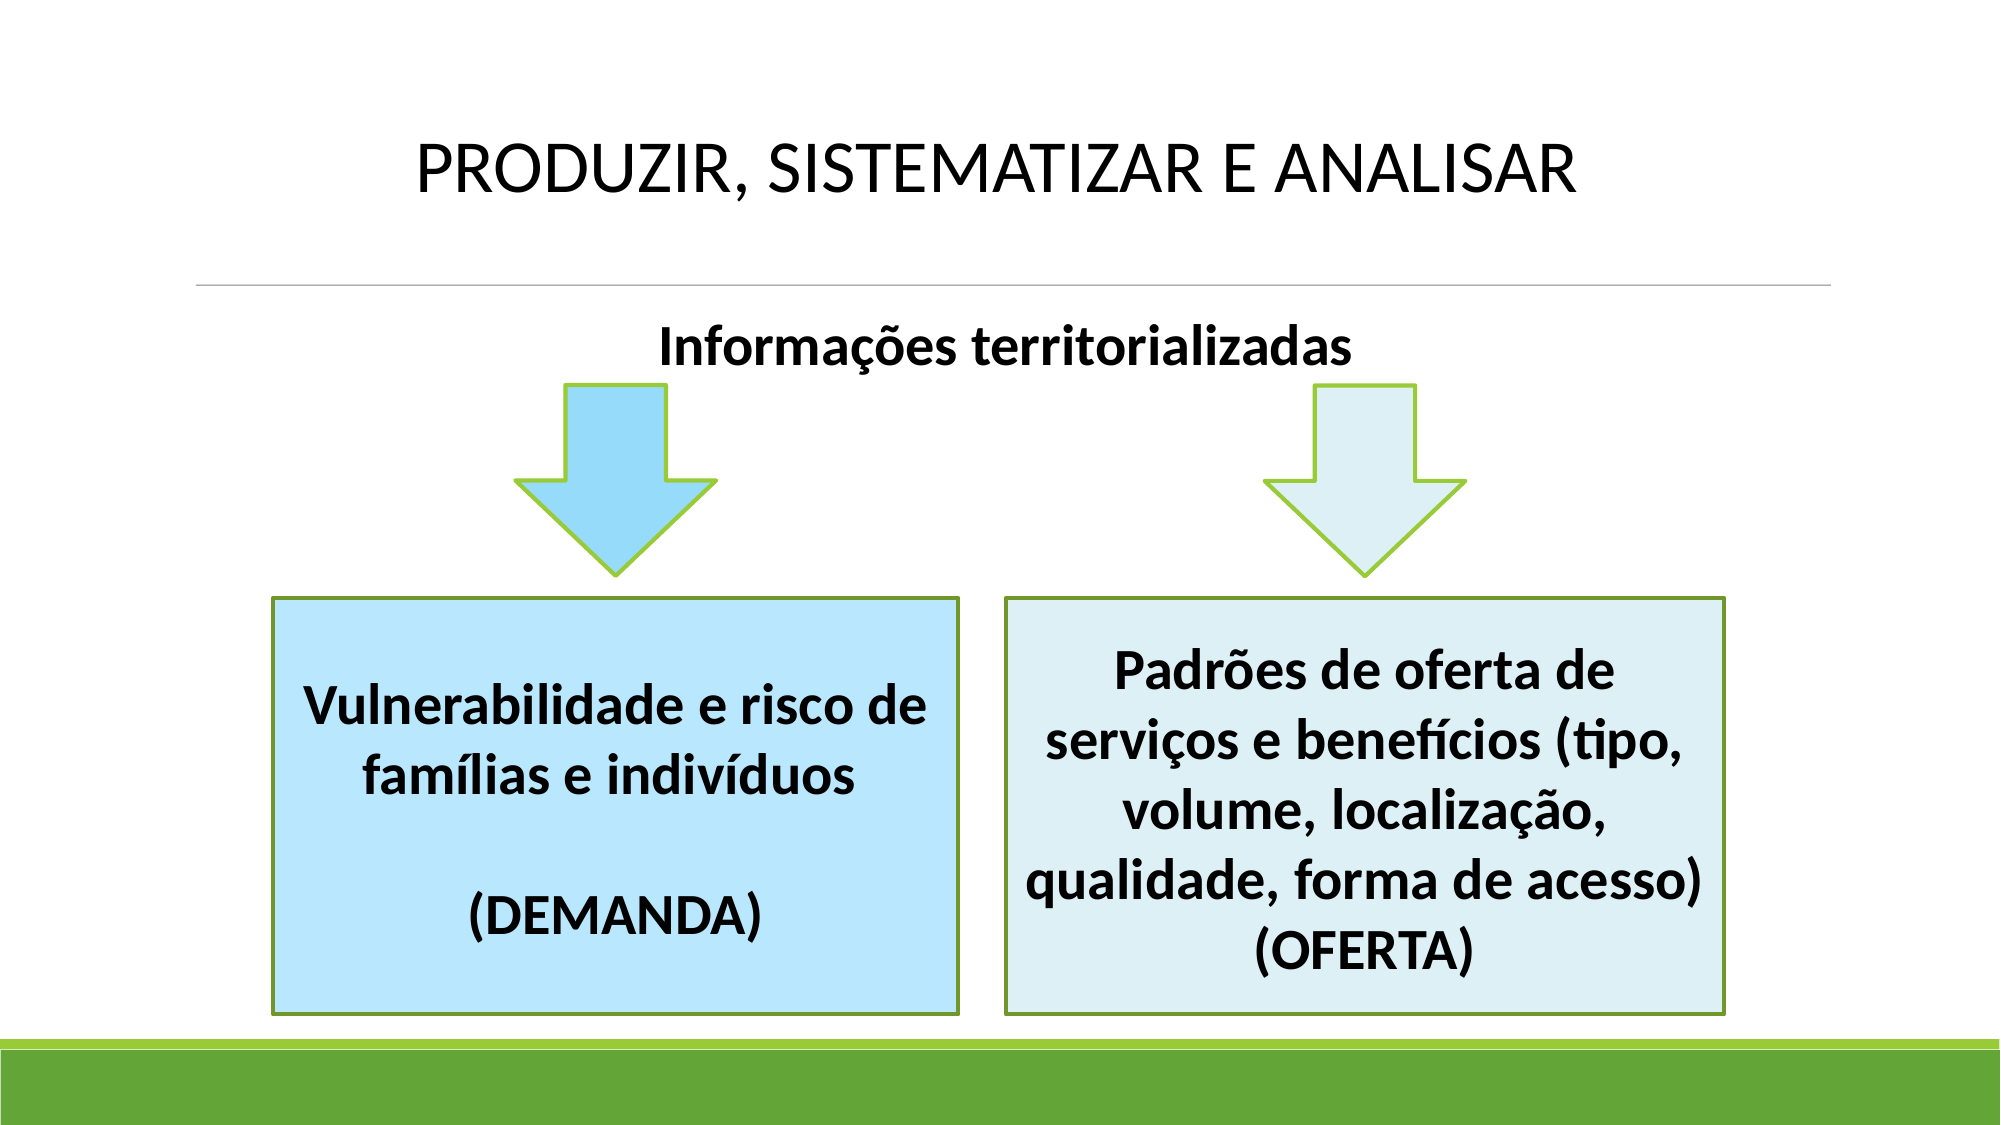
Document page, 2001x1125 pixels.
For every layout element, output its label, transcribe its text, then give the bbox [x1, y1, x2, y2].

text_box Padrões de oferta de serviços e benefícios (tipo, volume, localização, qualidade, forma de acesso) (OFERTA) [1004, 596, 1726, 1016]
text_box [513, 385, 719, 578]
text_box [1262, 383, 1468, 578]
text_box Vulnerabilidade e risco de famílias e indivíduos (DEMANDA) [271, 596, 960, 1016]
text_box PRODUZIR, SISTEMATIZAR E ANALISAR [297, 109, 1715, 215]
text_box Informações territorializadas [419, 300, 1592, 385]
